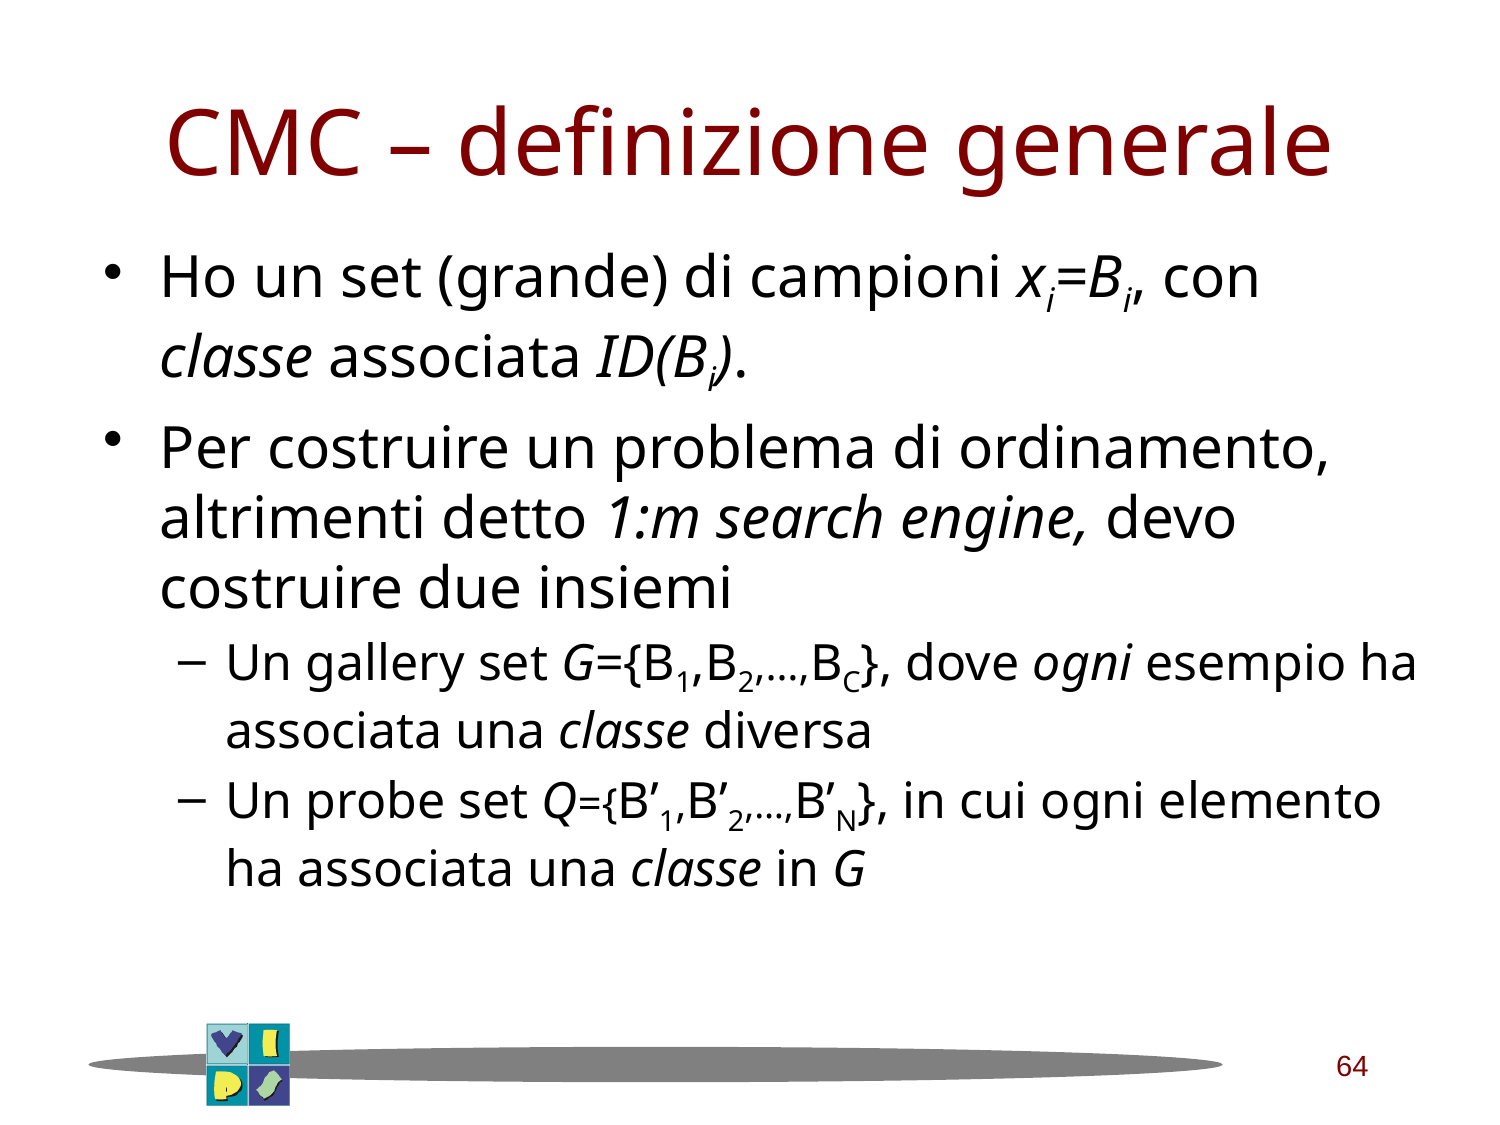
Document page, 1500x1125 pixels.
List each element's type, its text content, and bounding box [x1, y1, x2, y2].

title CMC – definizione generale [75, 45, 1425, 233]
list Ho un set (grande) di campioni xi=Bi, con classe associata ID(Bi). Per costruire un problema di ordinamento, altrimenti detto 1:m search engine, devo costruire due insiemi Un gallery set G={B1,B2,…,BC}, dove ogni esempio ha associata una classe diversa Un probe set Q={B’1,B’2,…,B’N}, in cui ogni elemento ha associata una classe in G [88, 231, 1439, 975]
slide_number 64 [1033, 1039, 1384, 1118]
picture [206, 1023, 290, 1106]
